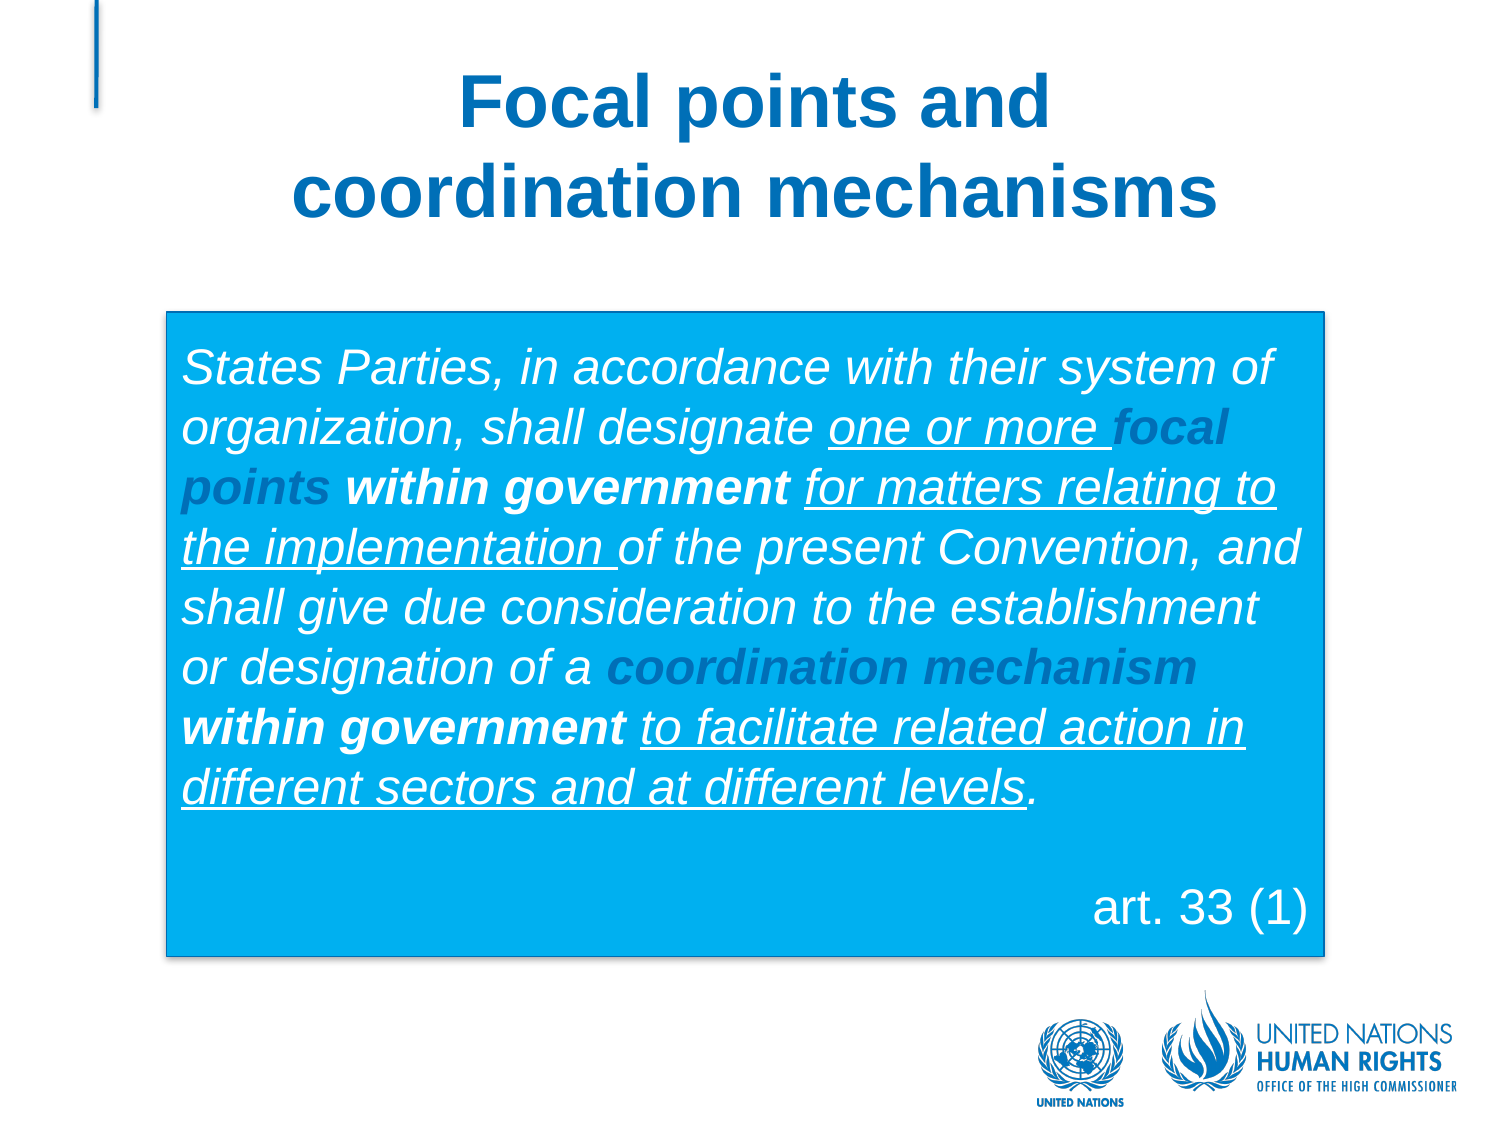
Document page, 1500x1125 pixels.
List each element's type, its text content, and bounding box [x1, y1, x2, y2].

picture [1037, 990, 1457, 1107]
text_box States Parties, in accordance with their system of organization, shall designate one or more focal points within government for matters relating to the implementation of the present Convention, and shall give due consideration to the establishment or designation of a coordination mechanism within government to facilitate related action in different sectors and at different levels. art. 33 (1) [166, 311, 1325, 957]
title Focal points and coordination mechanisms [75, 45, 1437, 224]
